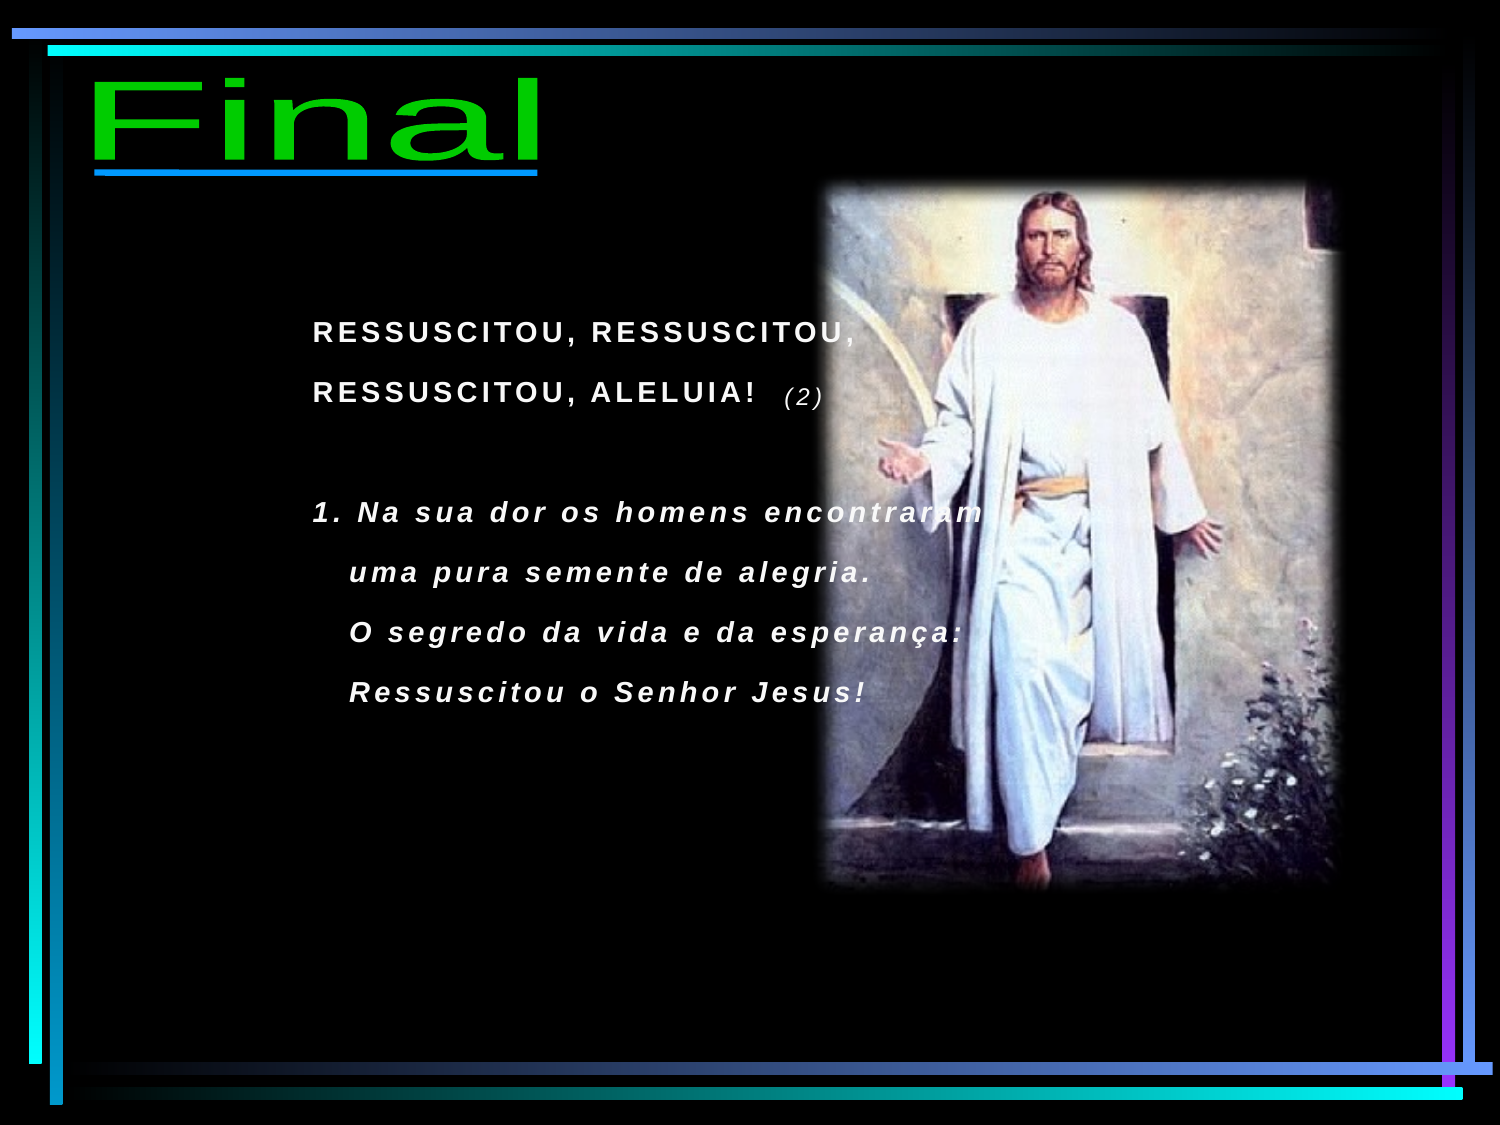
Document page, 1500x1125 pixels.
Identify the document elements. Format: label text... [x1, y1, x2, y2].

picture [810, 172, 1348, 898]
text_box RESSUSCITOU, RESSUSCITOU, RESSUSCITOU, ALELUIA! (2) 1. Na sua dor os homens encontraram uma pura semente de alegria. O segredo da vida e da esperança: Ressuscitou o Senhor Jesus! [72, 300, 805, 736]
